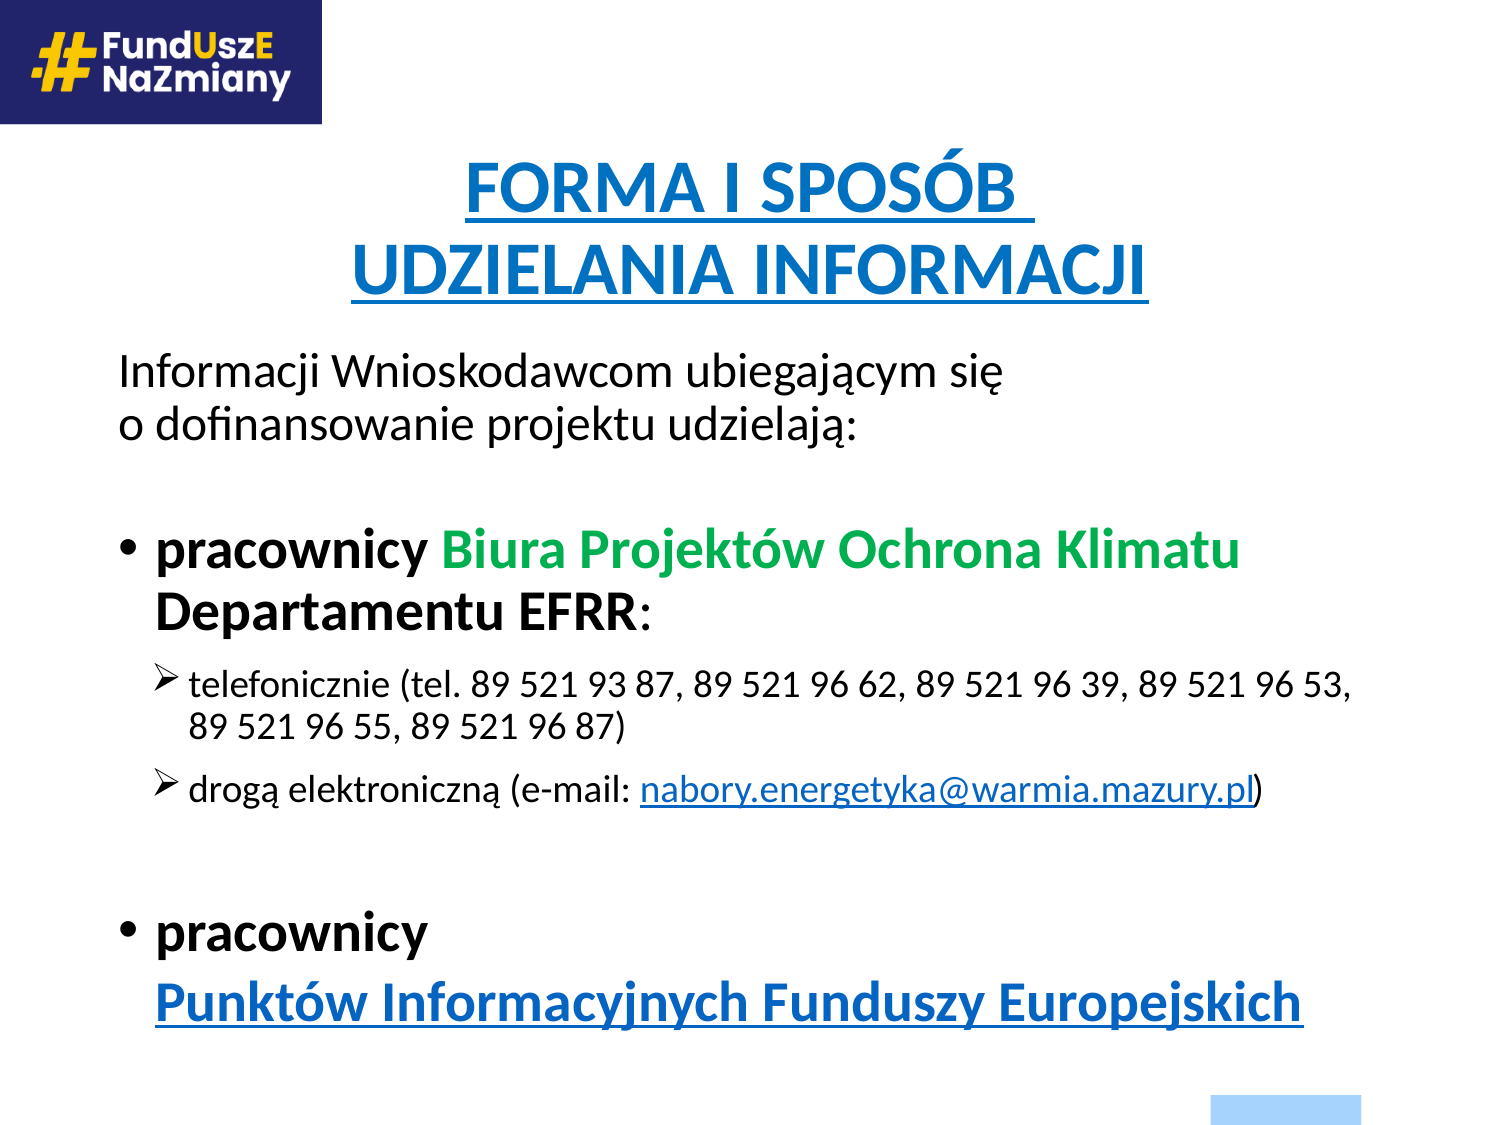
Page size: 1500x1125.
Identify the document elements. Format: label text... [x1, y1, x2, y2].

list Informacji Wnioskodawcom ubiegającym się o dofinansowanie projektu udzielają: pracownicy Biura Projektów Ochrona Klimatu Departamentu EFRR: telefonicznie (tel. 89 521 93 87, 89 521 96 62, 89 521 96 39, 89 521 96 53, 89 521 96 55, 89 521 96 87) drogą elektroniczną (e-mail: nabory.energetyka@warmia.mazury.pl) pracownicy Punktów Informacyjnych Funduszy Europejskich [103, 337, 1397, 1048]
picture [0, 0, 1500, 1125]
title Forma i sposób udzielania informacji [103, 139, 1397, 319]
